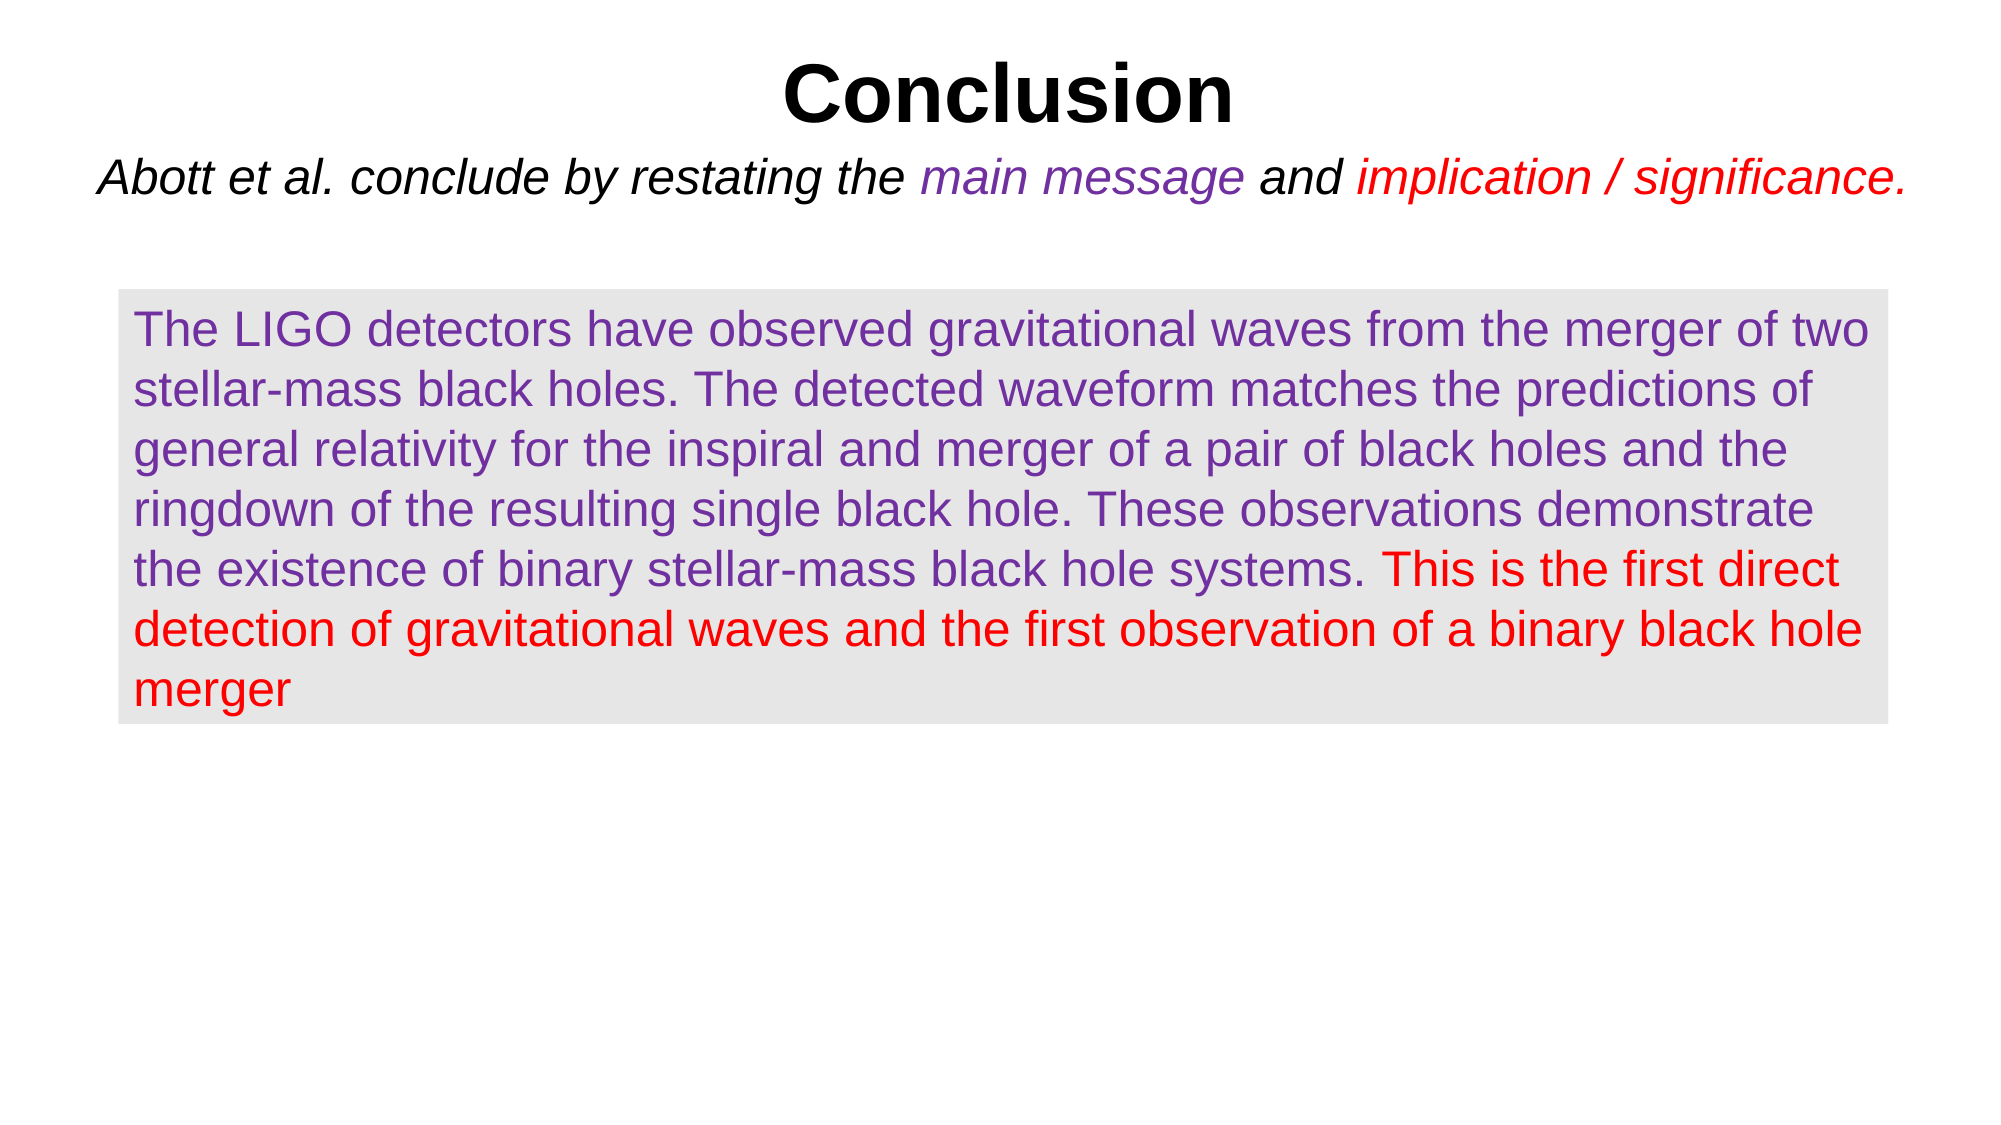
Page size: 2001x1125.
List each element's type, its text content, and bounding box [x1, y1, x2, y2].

text_box Conclusion [176, 43, 1843, 136]
text_box The LIGO detectors have observed gravitational waves from the merger of two stellar-mass black holes. The detected waveform matches the predictions of general relativity for the inspiral and merger of a pair of black holes and the ringdown of the resulting single black hole. These observations demonstrate the existence of binary stellar-mass black hole systems. This is the first direct detection of gravitational waves and the first observation of a binary black hole merger [118, 289, 1889, 724]
text_box Abott et al. conclude by restating the main message and implication / significance. [64, 136, 1942, 212]
